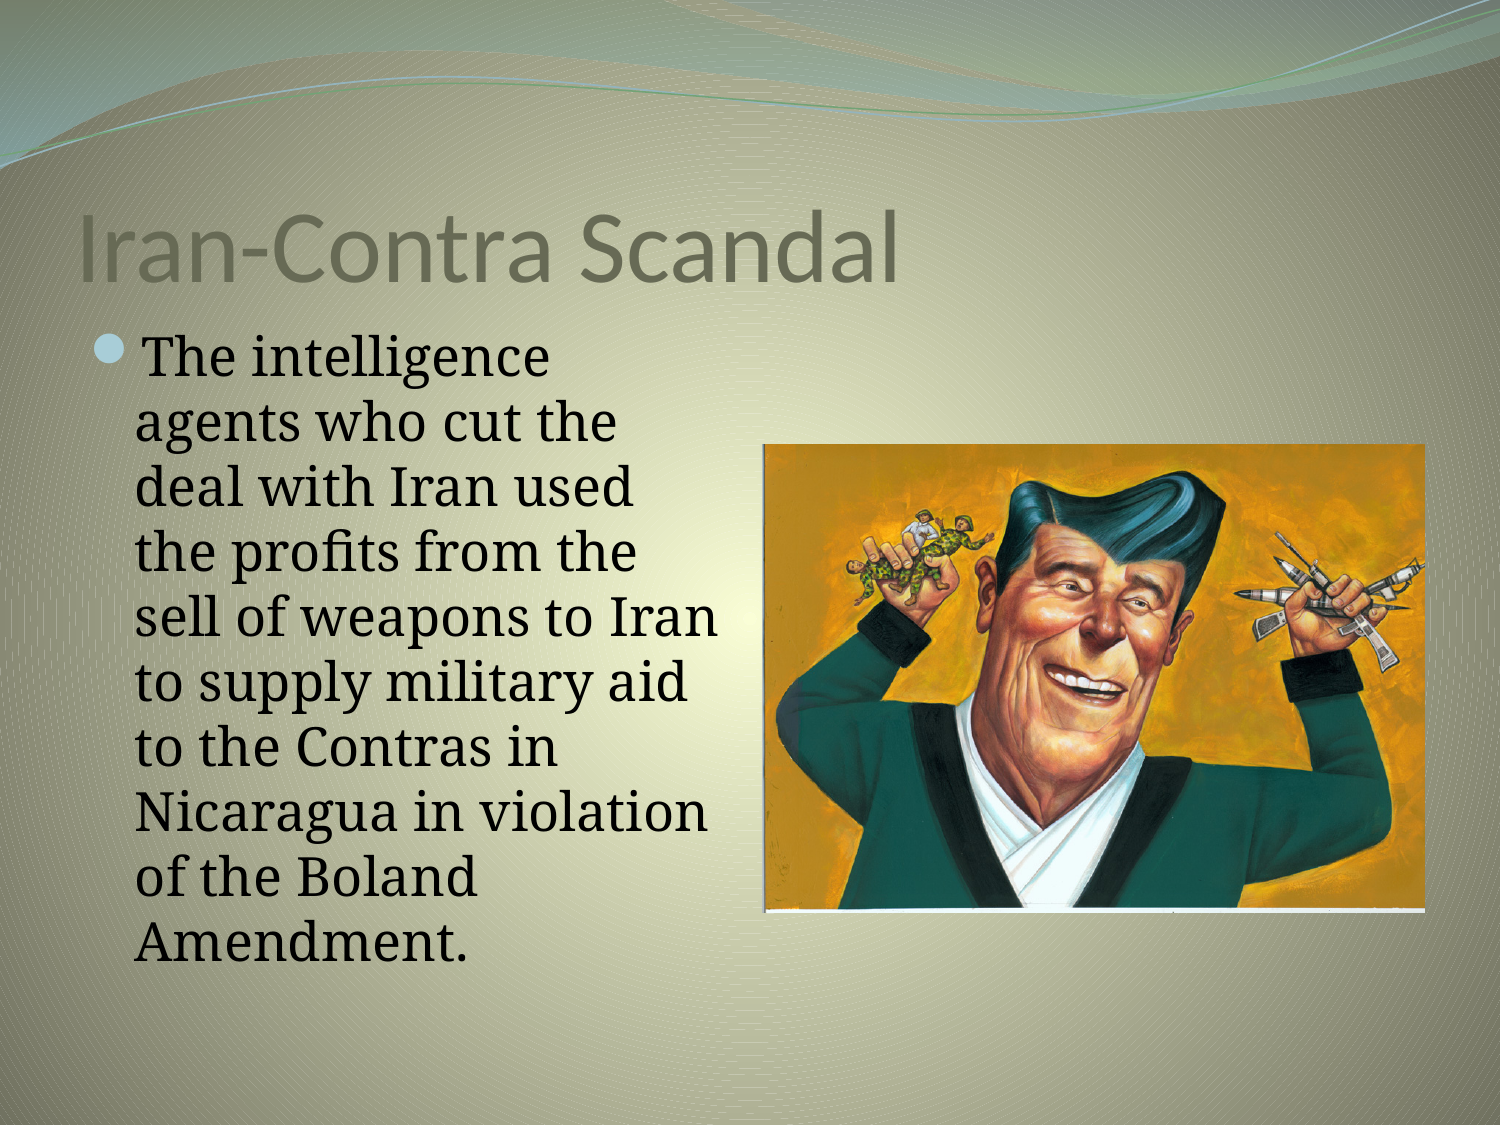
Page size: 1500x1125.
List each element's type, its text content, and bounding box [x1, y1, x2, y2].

list The intelligence agents who cut the deal with Iran used the profits from the sell of weapons to Iran to supply military aid to the Contras in Nicaragua in violation of the Boland Amendment. [75, 314, 738, 1043]
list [762, 444, 1426, 914]
title Iran-Contra Scandal [75, 115, 1425, 303]
